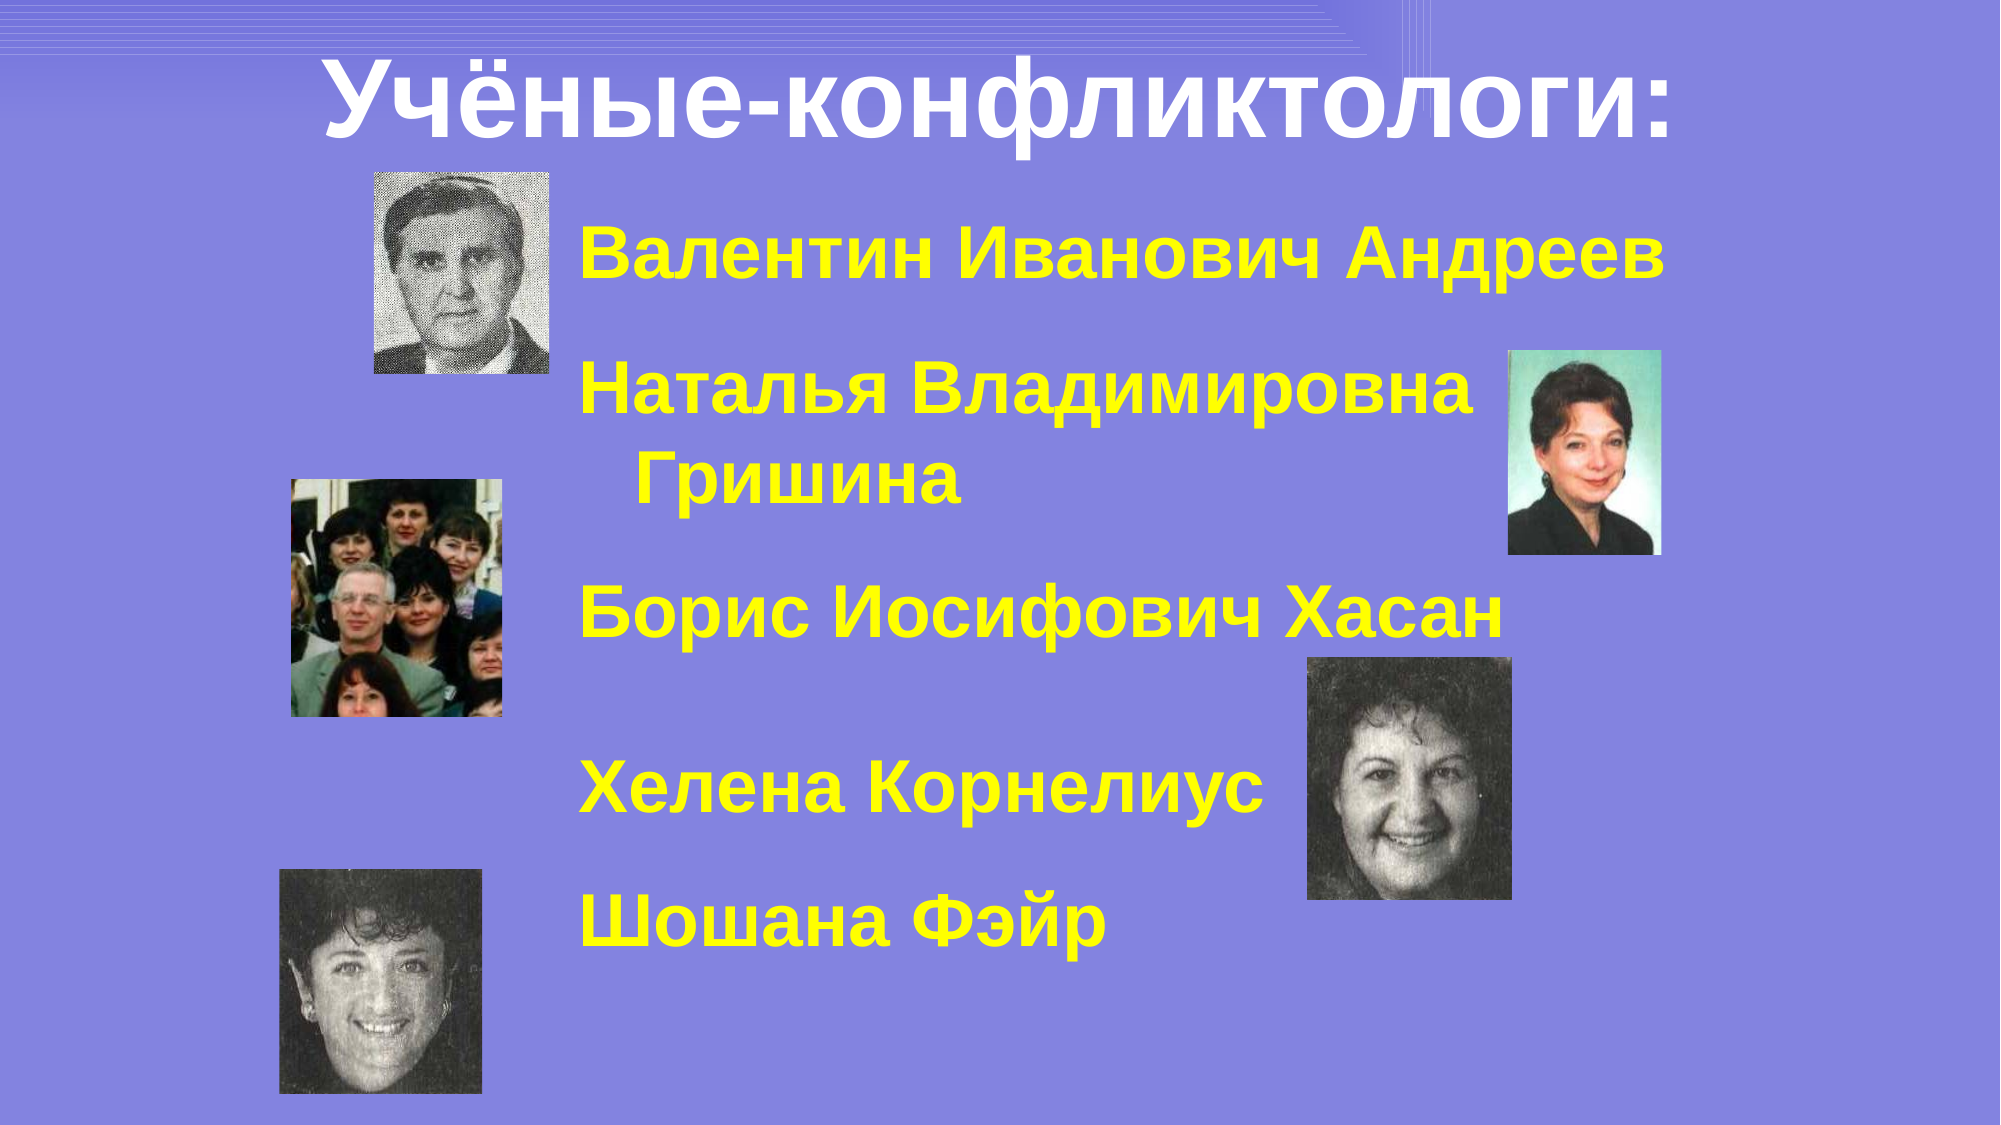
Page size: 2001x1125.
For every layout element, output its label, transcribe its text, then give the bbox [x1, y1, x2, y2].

picture [1306, 657, 1512, 900]
picture [1507, 349, 1662, 555]
title Учёные-конфликтологи: [249, 0, 1750, 185]
picture [291, 479, 503, 717]
picture [279, 869, 483, 1094]
list Валентин Иванович Андреев Наталья Владимировна Гришина Борис Иосифович Хасан Хелена Корнелиус Шошана Фэйр [563, 196, 1709, 1047]
picture [373, 172, 550, 374]
